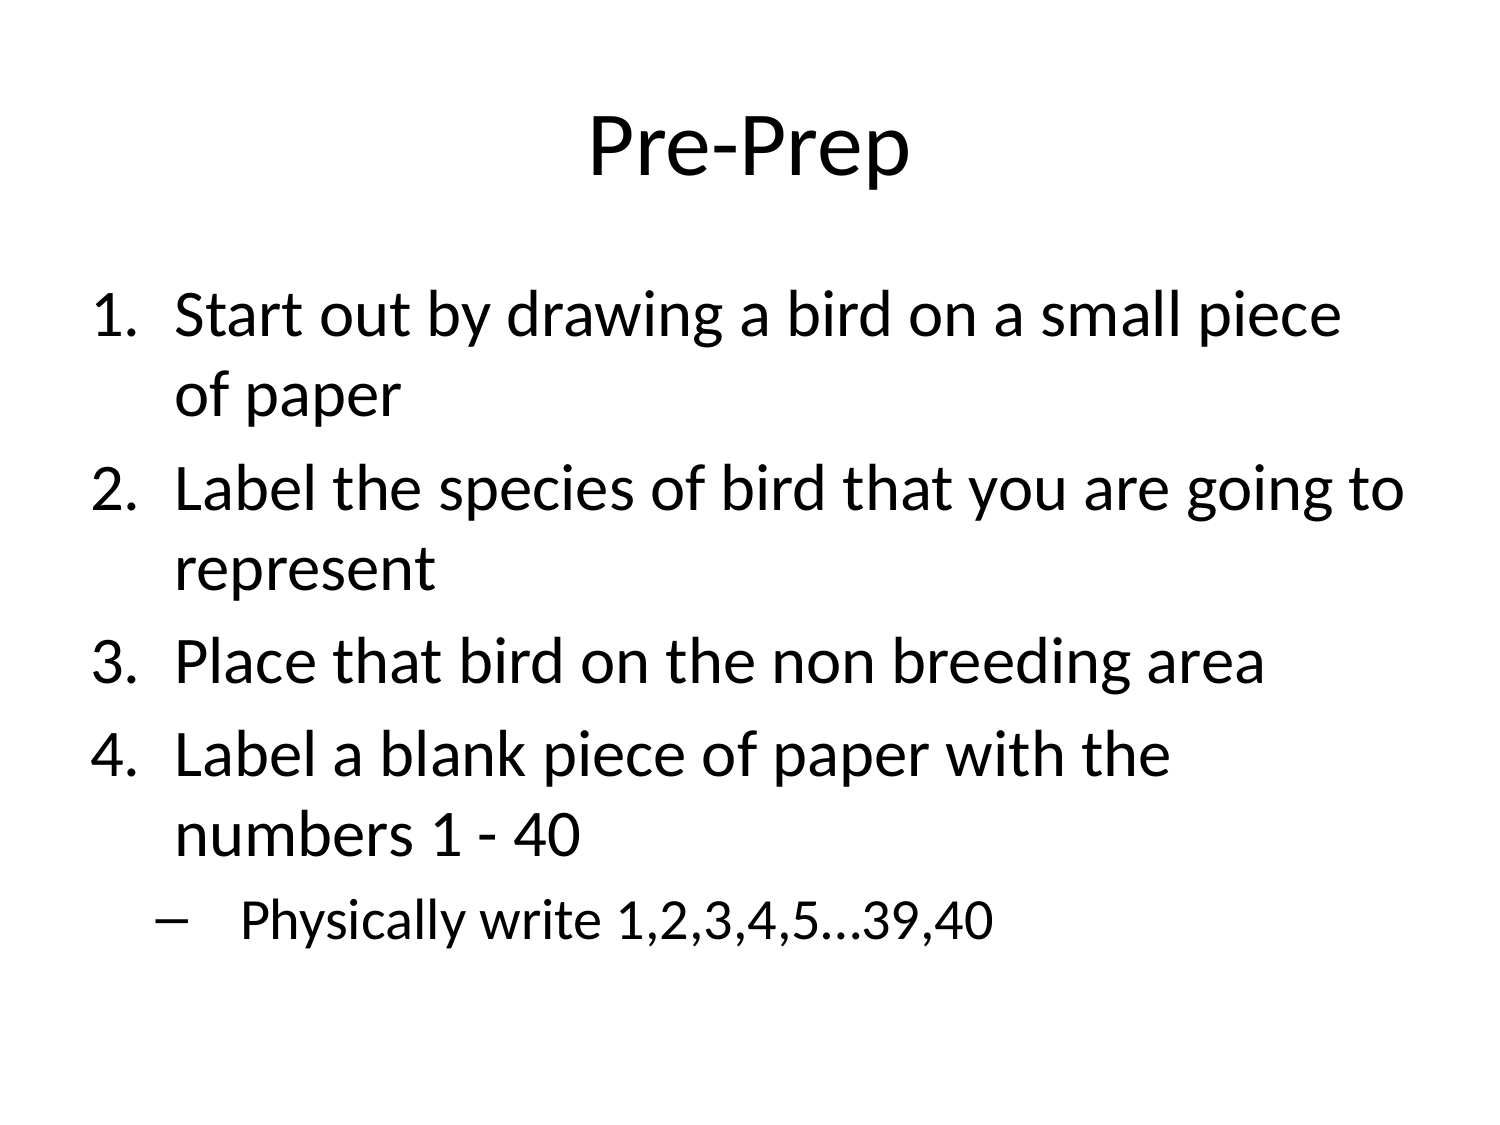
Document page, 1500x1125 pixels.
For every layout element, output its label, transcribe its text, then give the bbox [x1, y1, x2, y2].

list Start out by drawing a bird on a small piece of paper Label the species of bird that you are going to represent Place that bird on the non breeding area Label a blank piece of paper with the numbers 1 - 40 Physically write 1,2,3,4,5…39,40 [75, 262, 1425, 1005]
title Pre-Prep [75, 45, 1425, 233]
